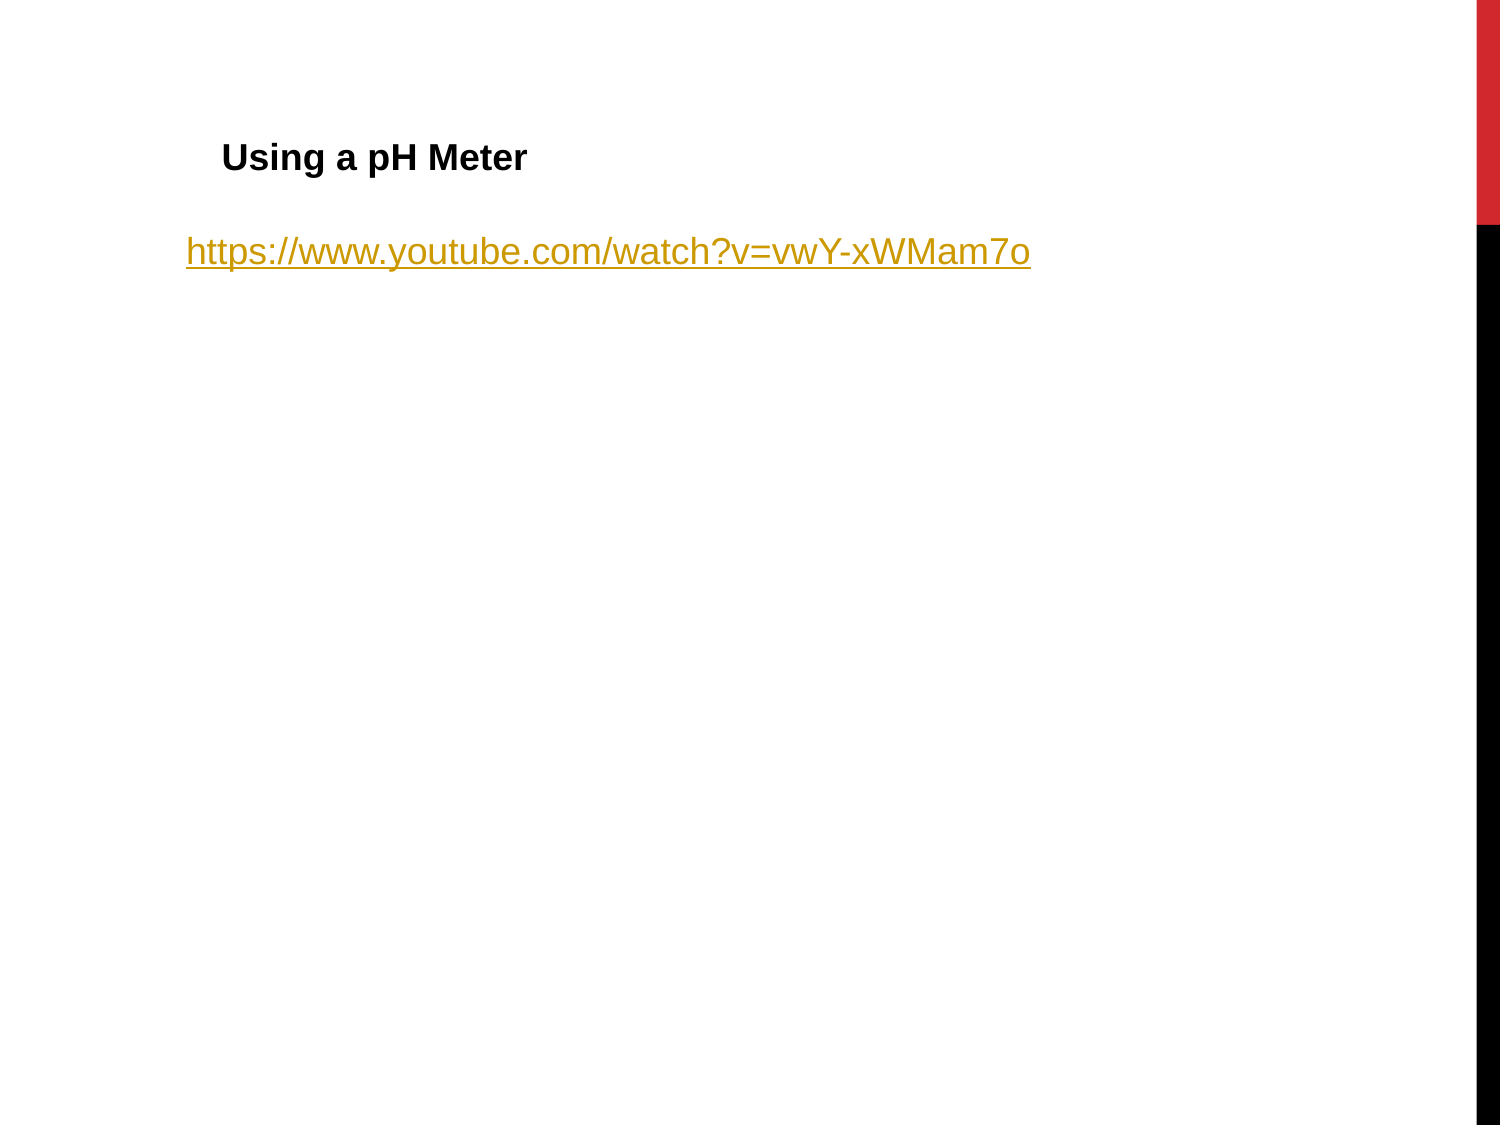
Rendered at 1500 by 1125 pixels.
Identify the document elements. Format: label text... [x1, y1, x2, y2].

text_box Using a pH Meter [196, 125, 543, 186]
text_box https://www.youtube.com/watch?v=vwY-xWMam7o [171, 219, 1196, 325]
